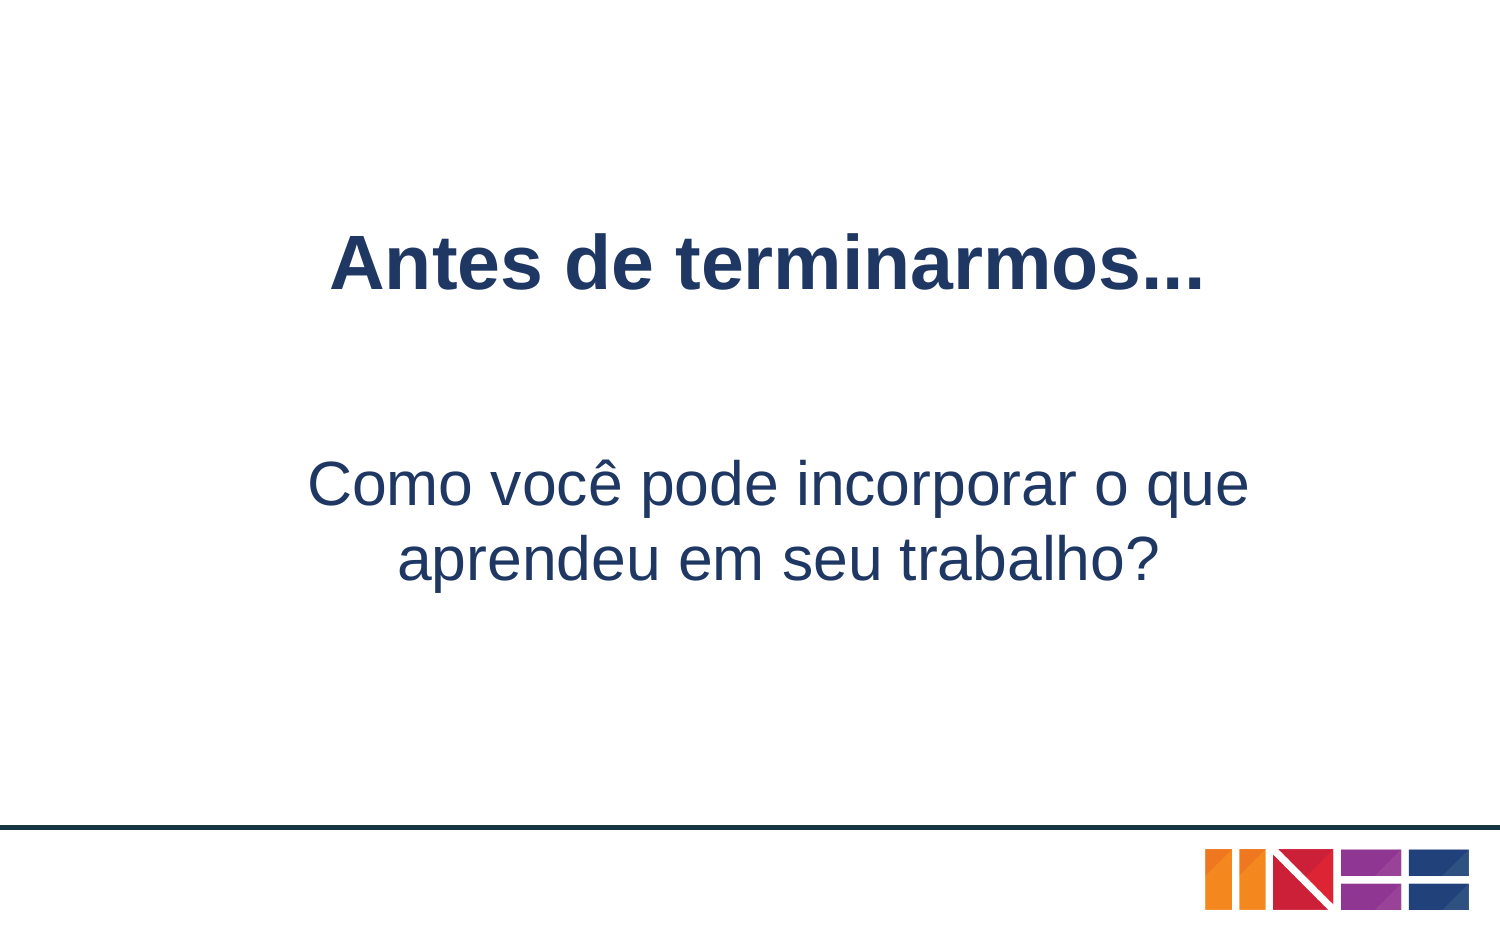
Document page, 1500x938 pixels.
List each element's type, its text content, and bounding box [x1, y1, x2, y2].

picture [1205, 849, 1469, 910]
list Antes de terminarmos... Como você pode incorporar o que aprendeu em seu trabalho? [124, 206, 1376, 592]
